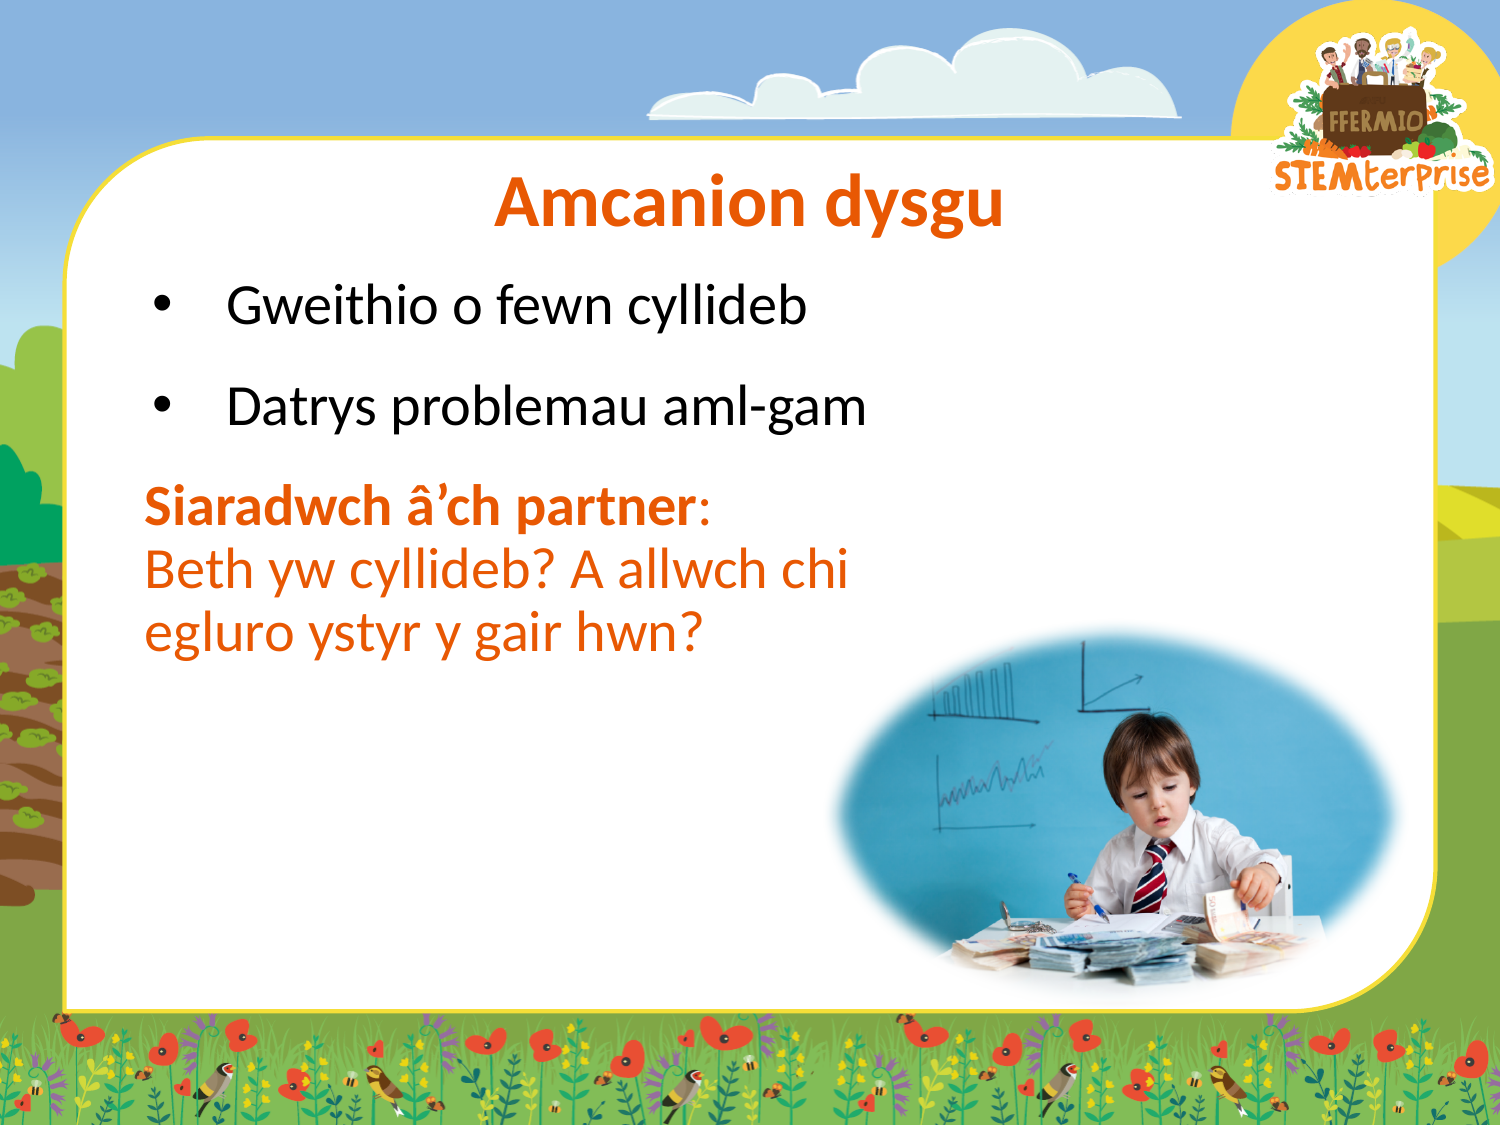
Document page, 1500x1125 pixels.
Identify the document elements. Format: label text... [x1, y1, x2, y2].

title Amcanion dysgu [218, 137, 1282, 256]
list Gweithio o fewn cyllideb Datrys problemau aml-gam Siaradwch â’ch partner: Beth yw cyllideb? A allwch chi egluro ystyr y gair hwn? [129, 267, 1371, 693]
picture [0, 0, 1500, 1125]
